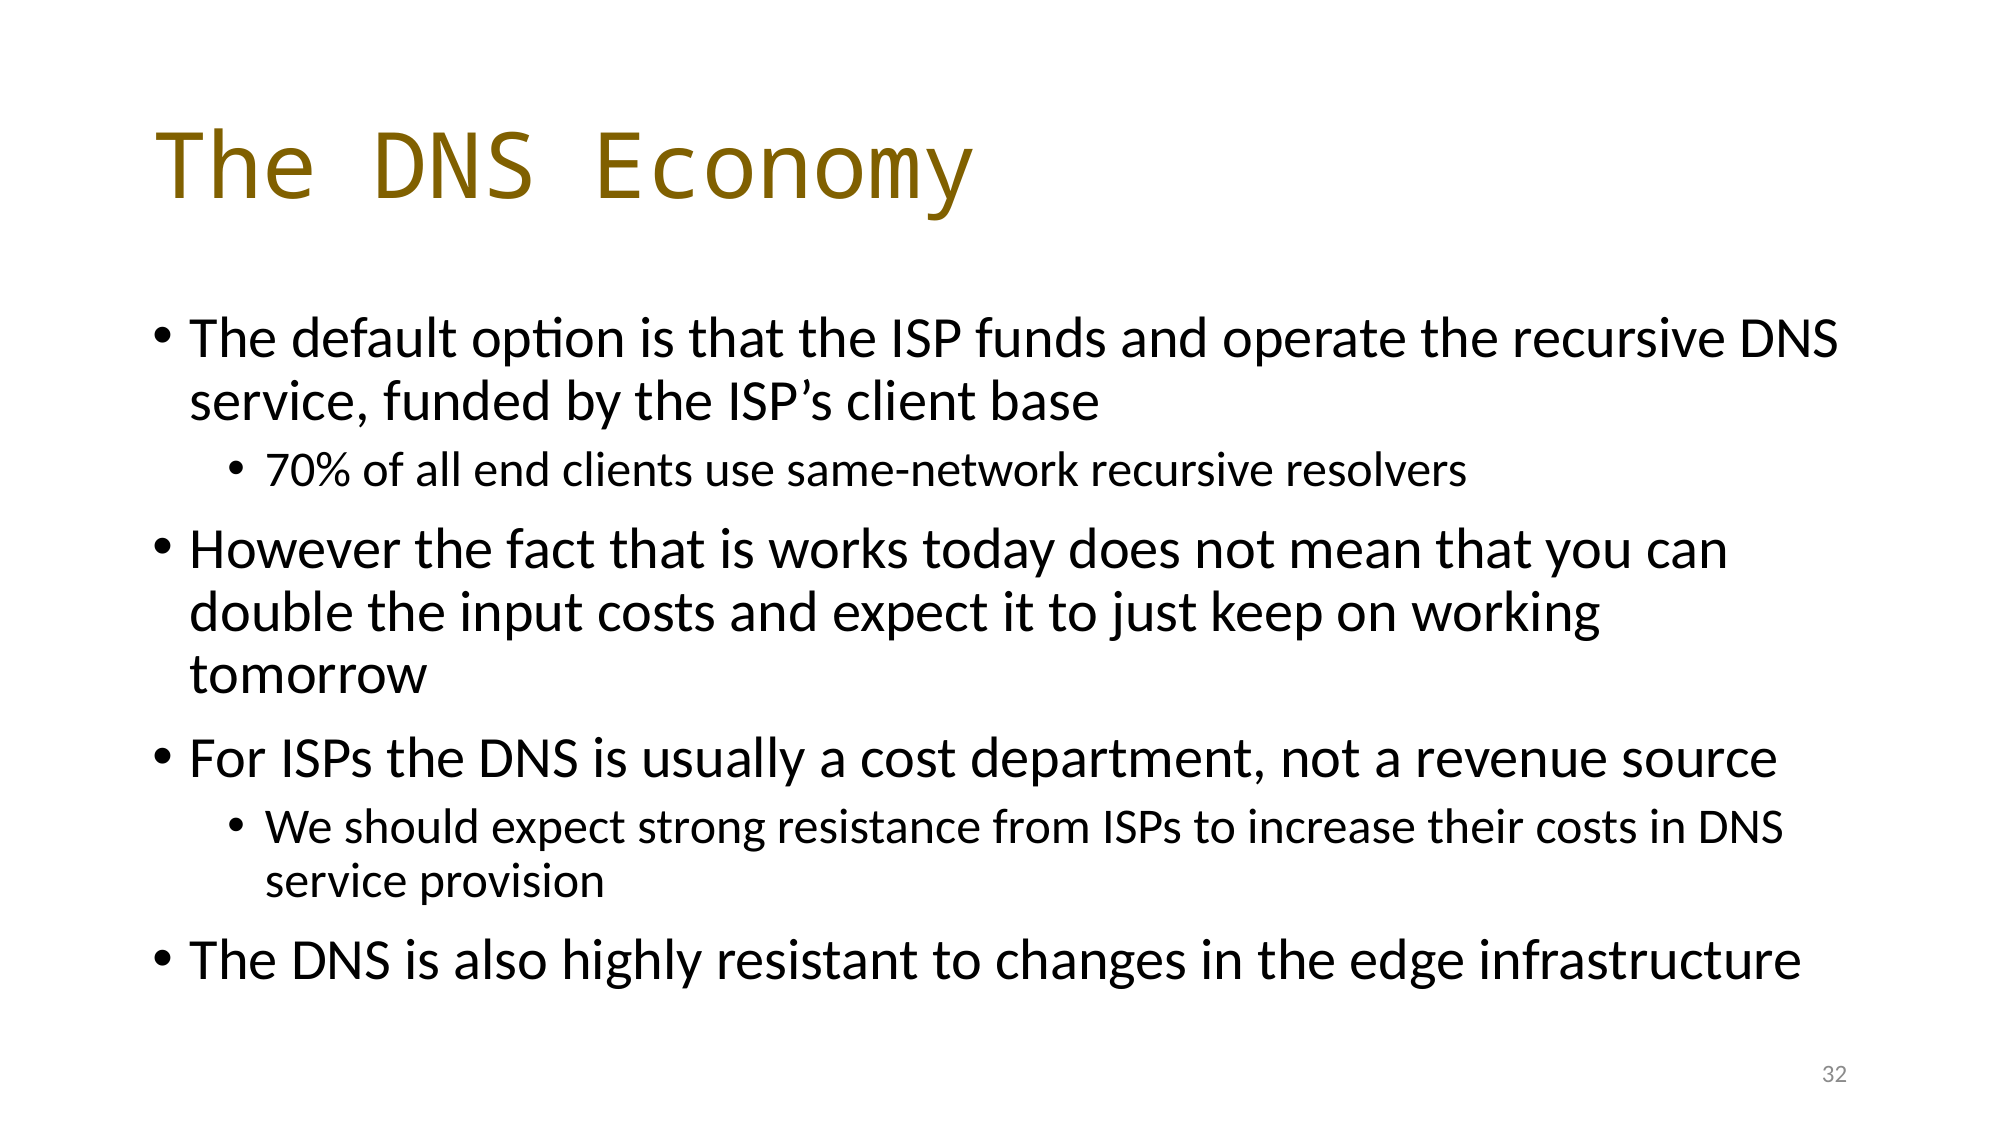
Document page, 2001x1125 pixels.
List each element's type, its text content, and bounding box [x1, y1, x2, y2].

list The default option is that the ISP funds and operate the recursive DNS service, funded by the ISP’s client base 70% of all end clients use same-network recursive resolvers However the fact that is works today does not mean that you can double the input costs and expect it to just keep on working tomorrow For ISPs the DNS is usually a cost department, not a revenue source We should expect strong resistance from ISPs to increase their costs in DNS service provision The DNS is also highly resistant to changes in the edge infrastructure [137, 299, 1863, 1014]
title The DNS Economy [137, 59, 1863, 278]
slide_number 32 [1412, 1042, 1863, 1103]
